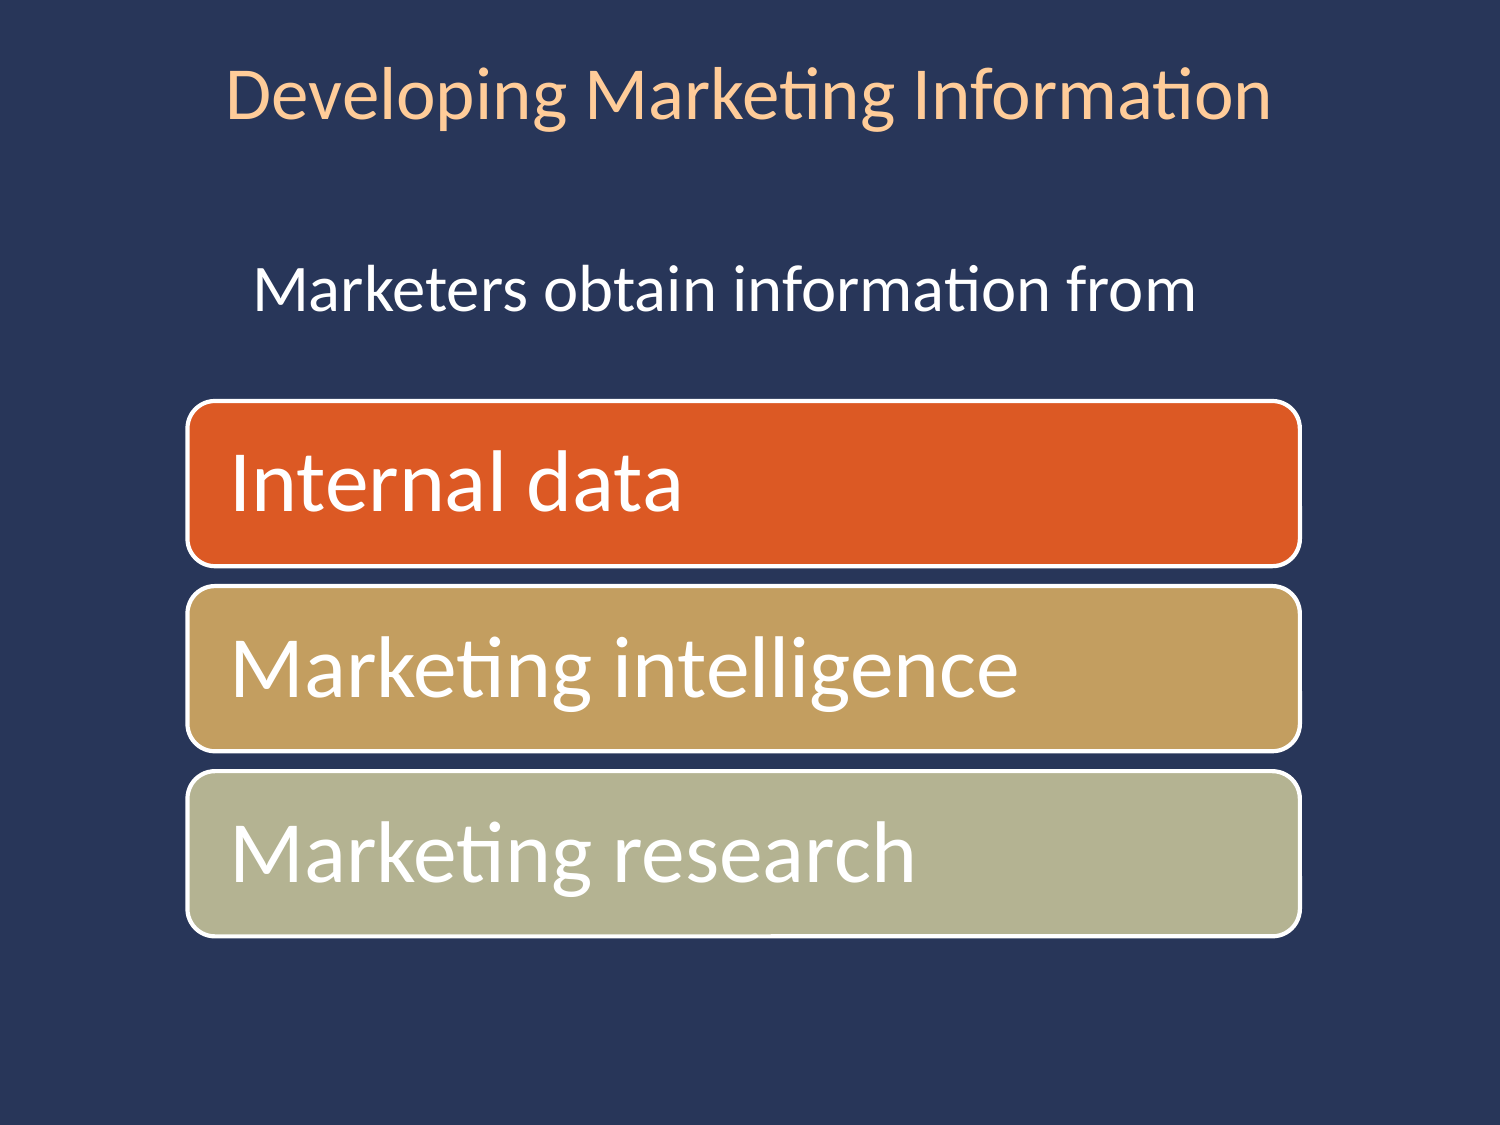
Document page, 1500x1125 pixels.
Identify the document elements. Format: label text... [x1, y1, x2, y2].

text_box Marketers obtain information from [62, 237, 1388, 313]
text_box Developing Marketing Information [112, 37, 1388, 225]
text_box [187, 399, 1301, 938]
